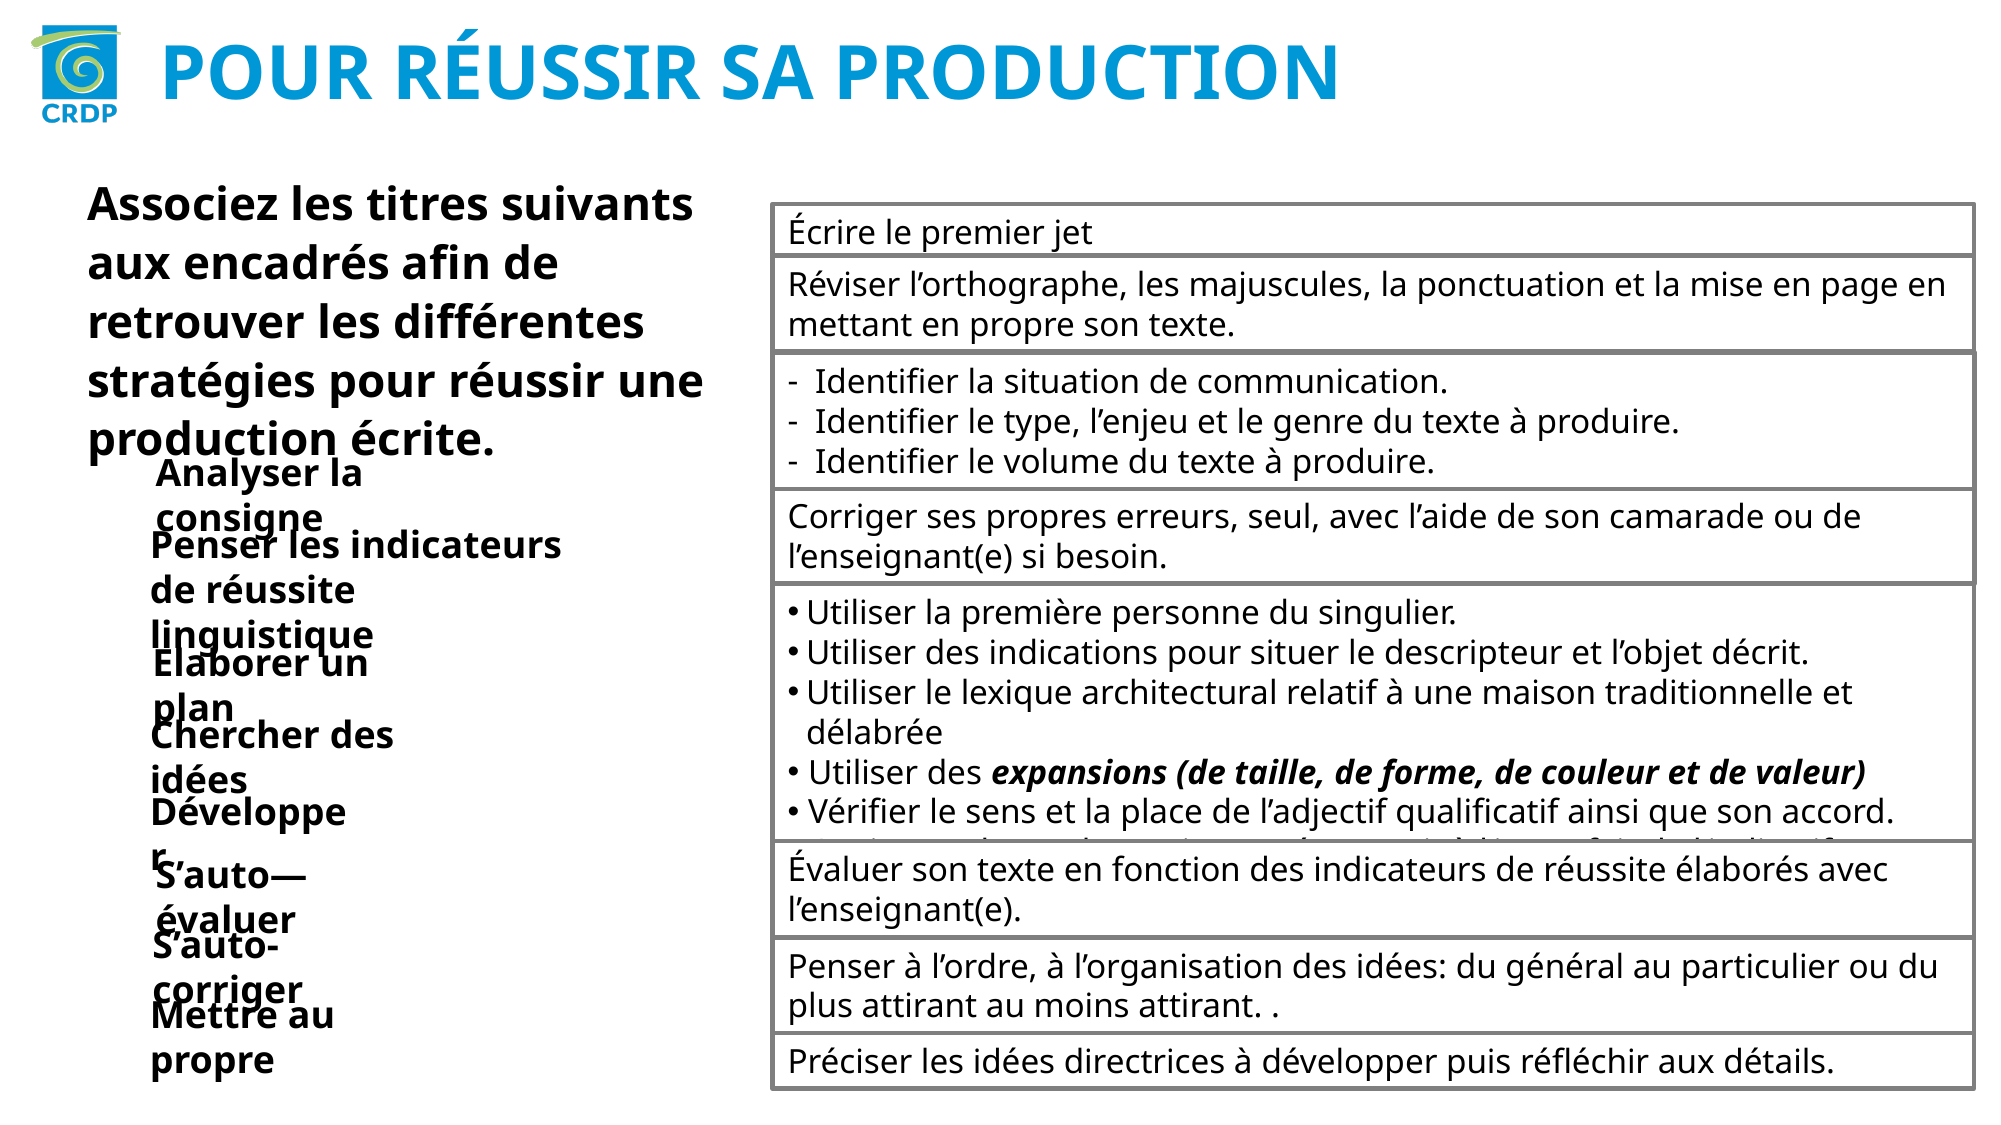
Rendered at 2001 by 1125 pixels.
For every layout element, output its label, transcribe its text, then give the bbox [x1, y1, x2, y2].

text_box Analyser la consigne [140, 441, 523, 502]
text_box Chercher des idées [134, 703, 489, 764]
text_box Préciser les idées directrices à développer puis réfléchir aux détails. [772, 1034, 1974, 1089]
text_box Utiliser la première personne du singulier. Utiliser des indications pour situer le descripteur et l’objet décrit. Utiliser le lexique architectural relatif à une maison traditionnelle et délabrée Utiliser des expansions (de taille, de forme, de couleur et de valeur) Vérifier le sens et la place de l’adjectif qualificatif ainsi que son accord. Conjuguer les verbes soit au présent soit à l’imparfait de l’indicatif. [772, 584, 1974, 841]
text_box Écrire le premier jet [772, 204, 1974, 255]
text_box Mettre au propre [134, 983, 460, 1044]
text_box Penser à l’ordre, à l’organisation des idées: du général au particulier ou du plus attirant au moins attirant. . [772, 938, 1974, 1034]
text_box Elaborer un plan [137, 631, 447, 692]
text_box Associez les titres suivants aux encadrés afin de retrouver les différentes stratégies pour réussir une production écrite. [71, 163, 730, 417]
picture [86, 108, 94, 118]
text_box Corriger ses propres erreurs, seul, avec l’aide de son camarade ou de l’enseignant(e) si besoin. [772, 489, 1975, 584]
text_box Penser les indicateurs de réussite linguistique [134, 513, 600, 620]
text_box Réviser l’orthographe, les majuscules, la ponctuation et la mise en page en mettant en propre son texte. [772, 255, 1975, 352]
text_box Identifier la situation de communication. Identifier le type, l’enjeu et le genre du texte à produire. Identifier le volume du texte à produire. [772, 352, 1975, 489]
text_box S’auto—évaluer [140, 843, 451, 905]
text_box Évaluer son texte en fonction des indicateurs de réussite élaborés avec l’enseignant(e). [772, 841, 1974, 938]
text_box S’auto-corriger [137, 913, 429, 975]
text_box Développer [134, 780, 378, 842]
picture [31, 25, 121, 123]
text_box POUR RÉUSSIR SA PRODUCTION [144, 23, 1905, 117]
